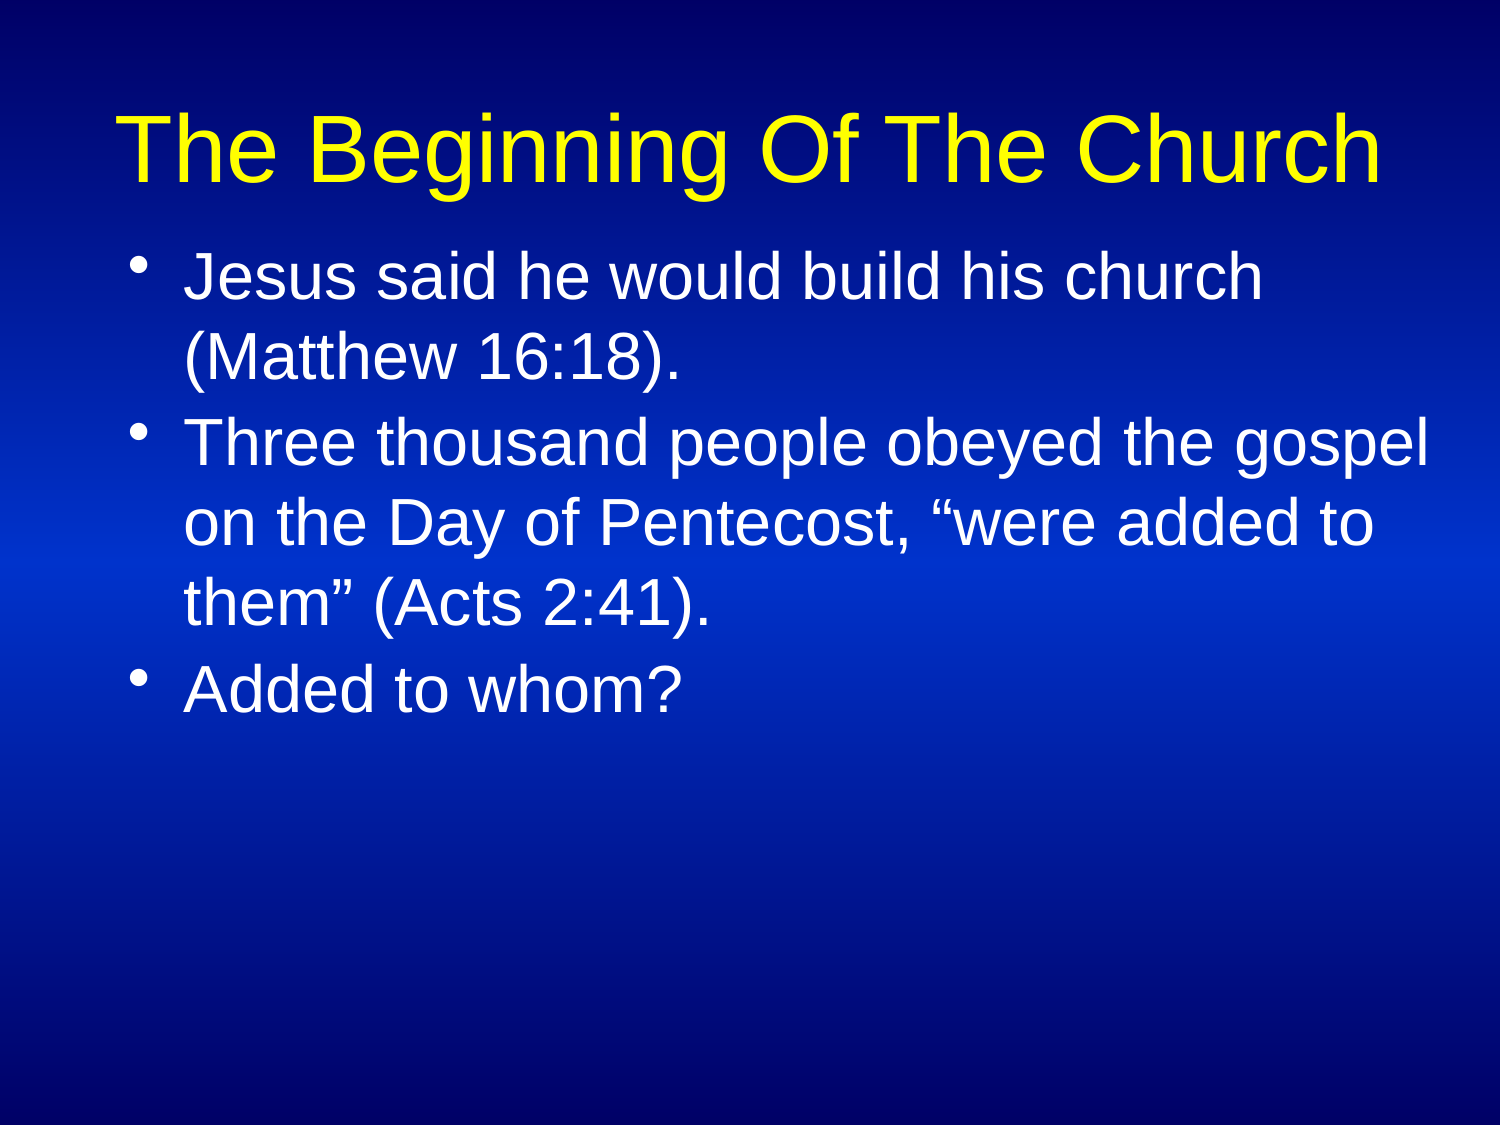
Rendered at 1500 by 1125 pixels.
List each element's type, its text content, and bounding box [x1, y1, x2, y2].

list Jesus said he would build his church (Matthew 16:18). Three thousand people obeyed the gospel on the Day of Pentecost, “were added to them” (Acts 2:41). Added to whom? [112, 224, 1463, 1125]
title The Beginning Of The Church [37, 50, 1463, 238]
